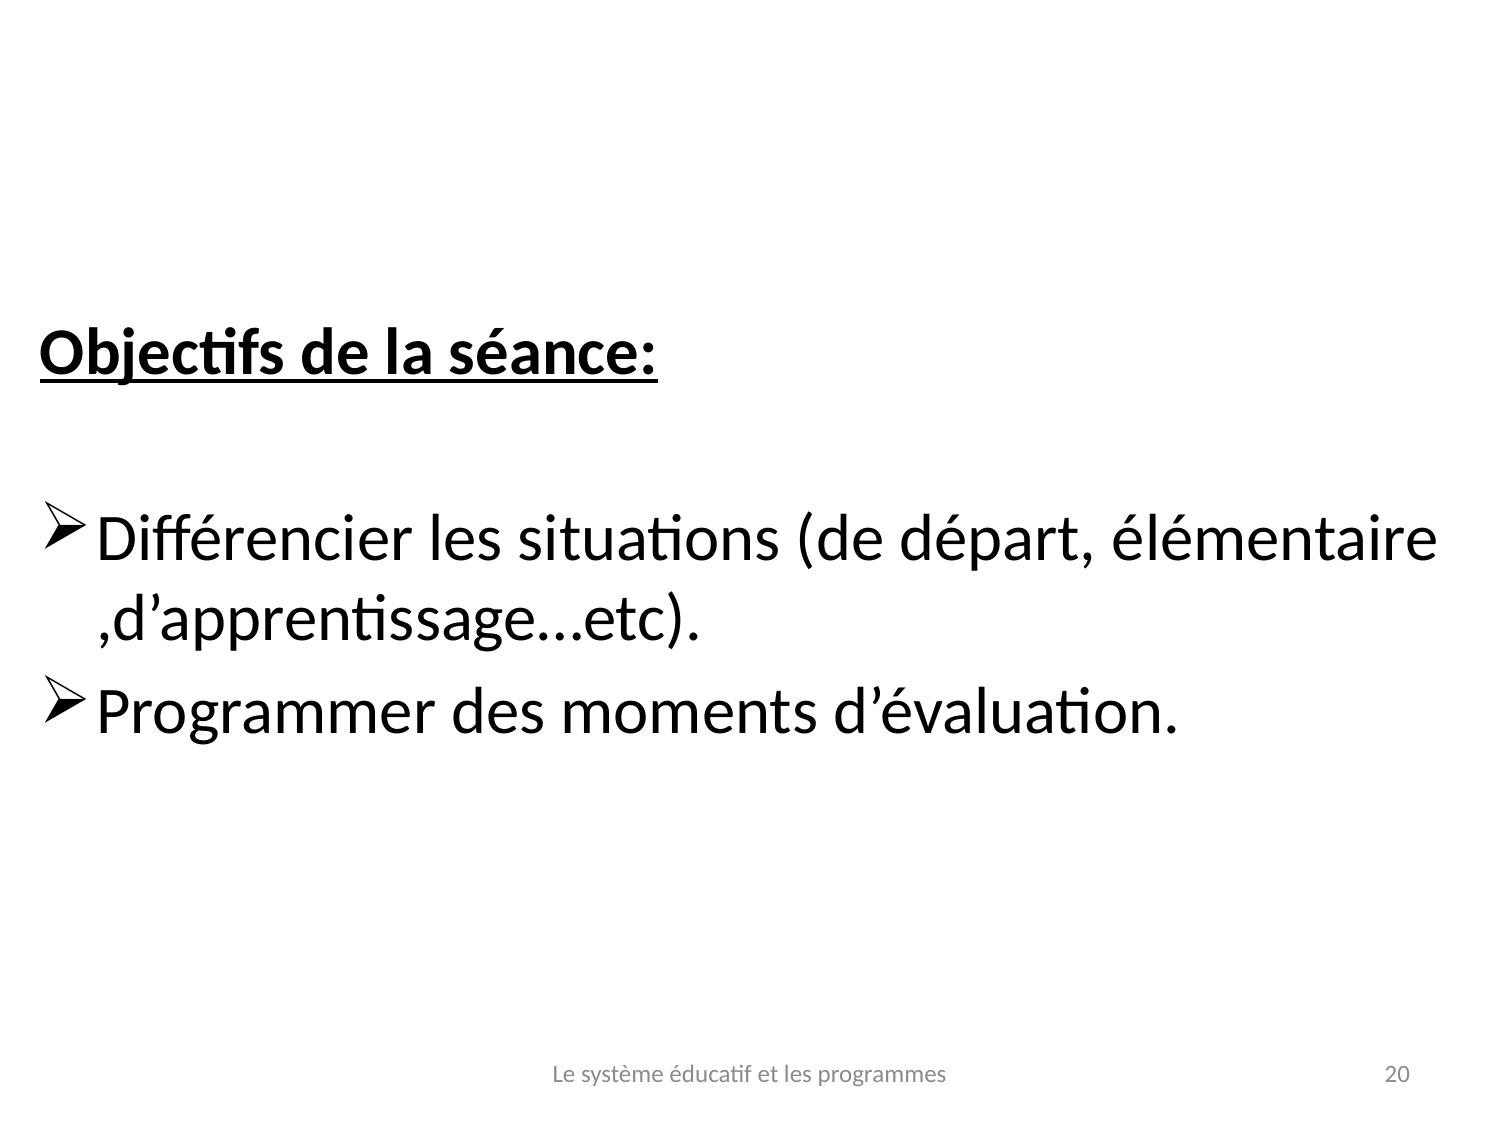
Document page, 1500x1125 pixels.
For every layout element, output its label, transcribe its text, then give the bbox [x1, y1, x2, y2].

slide_number 20 [1074, 1042, 1425, 1103]
footer Le système éducatif et les programmes [512, 1042, 988, 1103]
list Objectifs de la séance: Différencier les situations (de départ, élémentaire ,d’apprentissage…etc). Programmer des moments d’évaluation. [24, 299, 1463, 1063]
